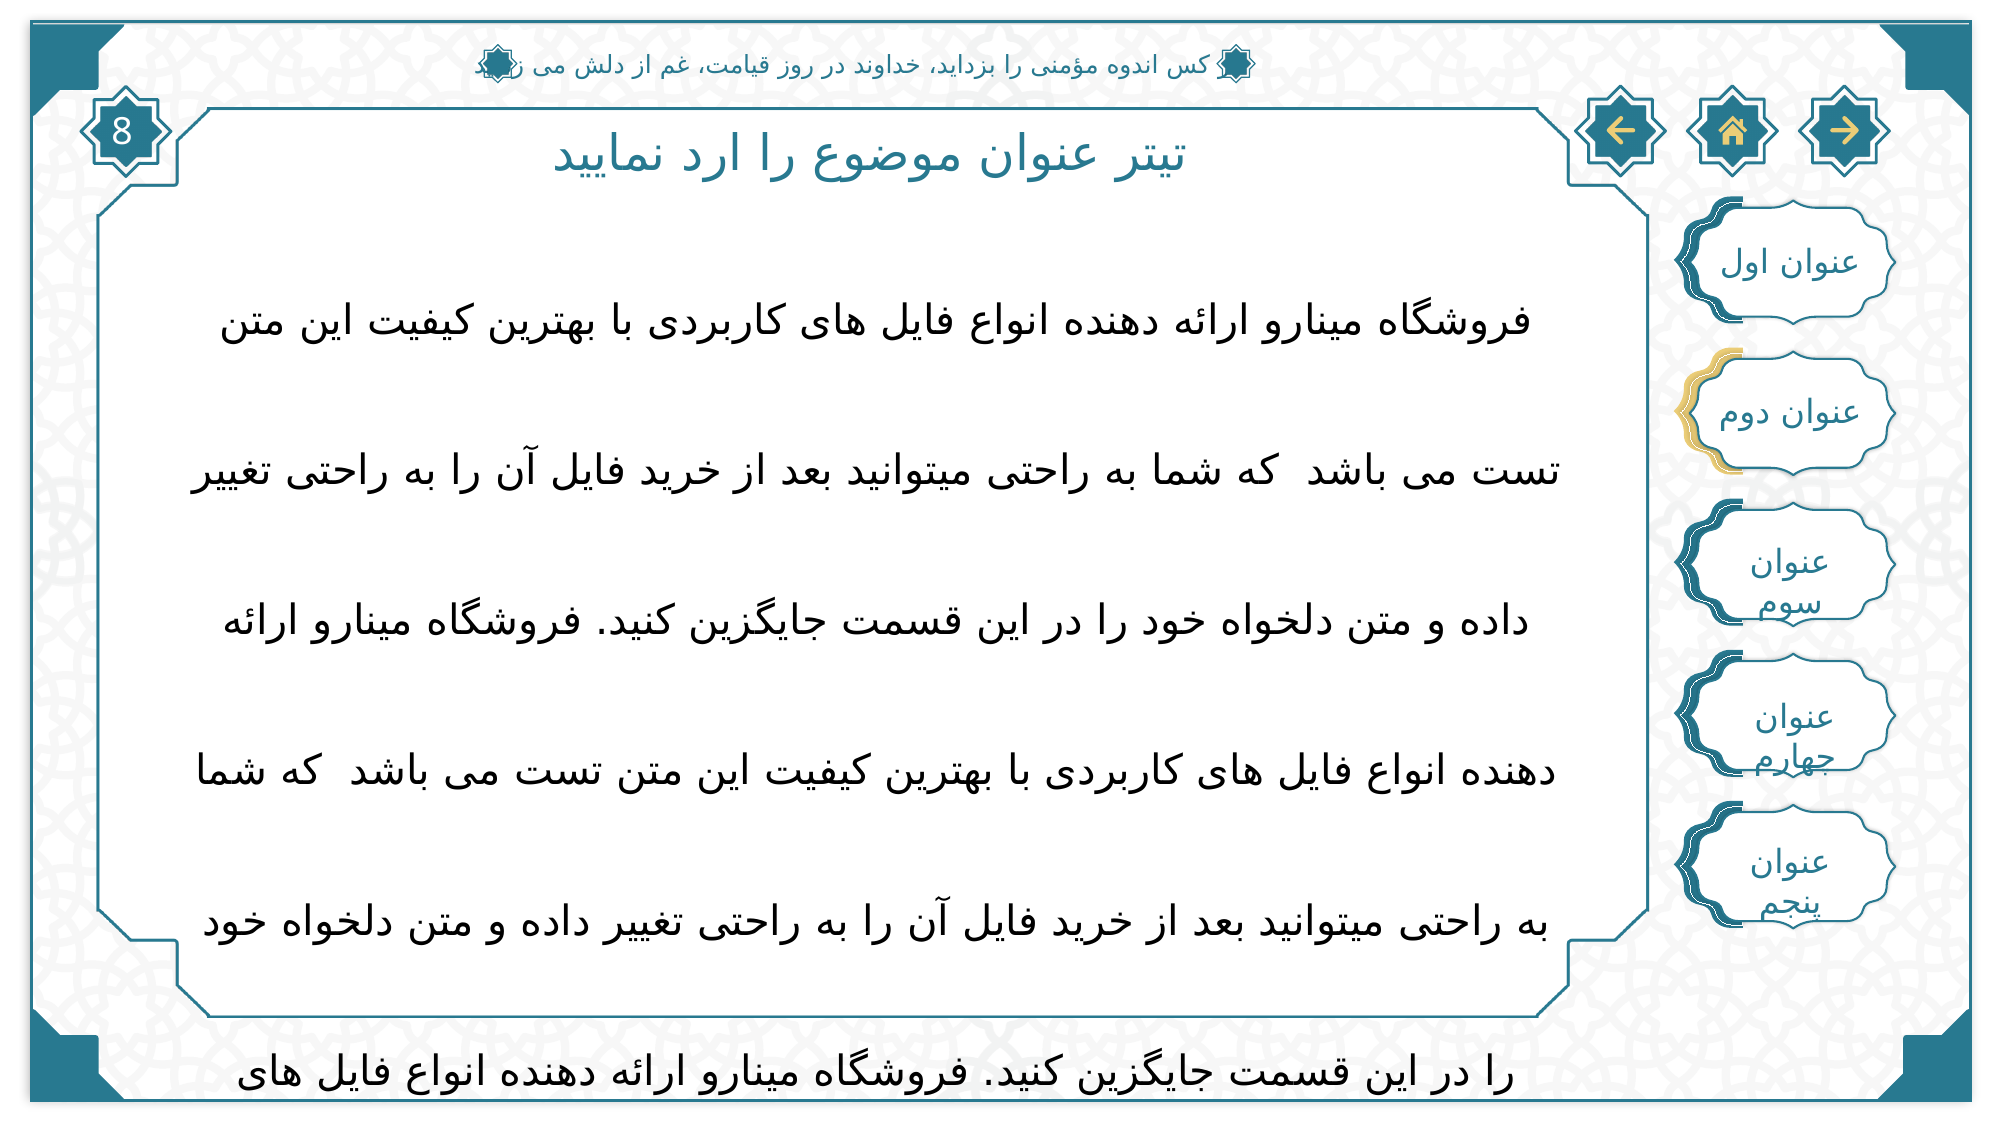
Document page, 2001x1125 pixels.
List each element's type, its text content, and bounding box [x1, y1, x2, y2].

text_box 8 [88, 99, 156, 160]
text_box [1606, 116, 1636, 145]
text_box عنوان دوم [1702, 383, 1879, 438]
text_box عنوان پنجم [1702, 833, 1879, 928]
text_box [1216, 43, 1256, 84]
picture [1809, 95, 1880, 167]
text_box عنوان چهارم [1697, 687, 1893, 783]
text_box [478, 43, 518, 84]
text_box [1830, 116, 1859, 145]
text_box عنوان اول [1702, 233, 1879, 288]
text_box عنوان سوم [1702, 533, 1879, 628]
text_box [1718, 115, 1748, 145]
text_box تیتر عنوان موضوع را ارد نمایید [176, 113, 1565, 185]
text_box هر کس اندوه مؤمنی را بزداید، خداوند در روز قیامت، غم از دلش می زداید [198, 40, 1522, 86]
picture [1697, 95, 1768, 167]
picture [90, 95, 1656, 1018]
text_box فروشگاه مینارو ارائه دهنده انواع فایل های کاربردی با بهترین کیفیت این متن تست می باشد که شما به راحتی میتوانید بعد از خرید فایل آن را به راحتی تغییر داده و متن دلخواه خود را در این قسمت جایگزین کنید. فروشگاه مینارو ارائه دهنده انواع فایل های کاربردی با بهترین کیفیت این متن تست می باشد که شما به راحتی میتوانید بعد از خرید فایل آن را به راحتی تغییر داده و متن دلخواه خود را در این قسمت جایگزین کنید. فروشگاه مینارو ارائه دهنده انواع فایل های کاربردی با بهترین کیفیت این متن تست می باشد که شما به راحتی میتوانید بعد از خرید فایل آن را به راحتی تغییر داده و متن دلخواه خود را در این قسمت جایگزین کنید. [173, 185, 1580, 1125]
